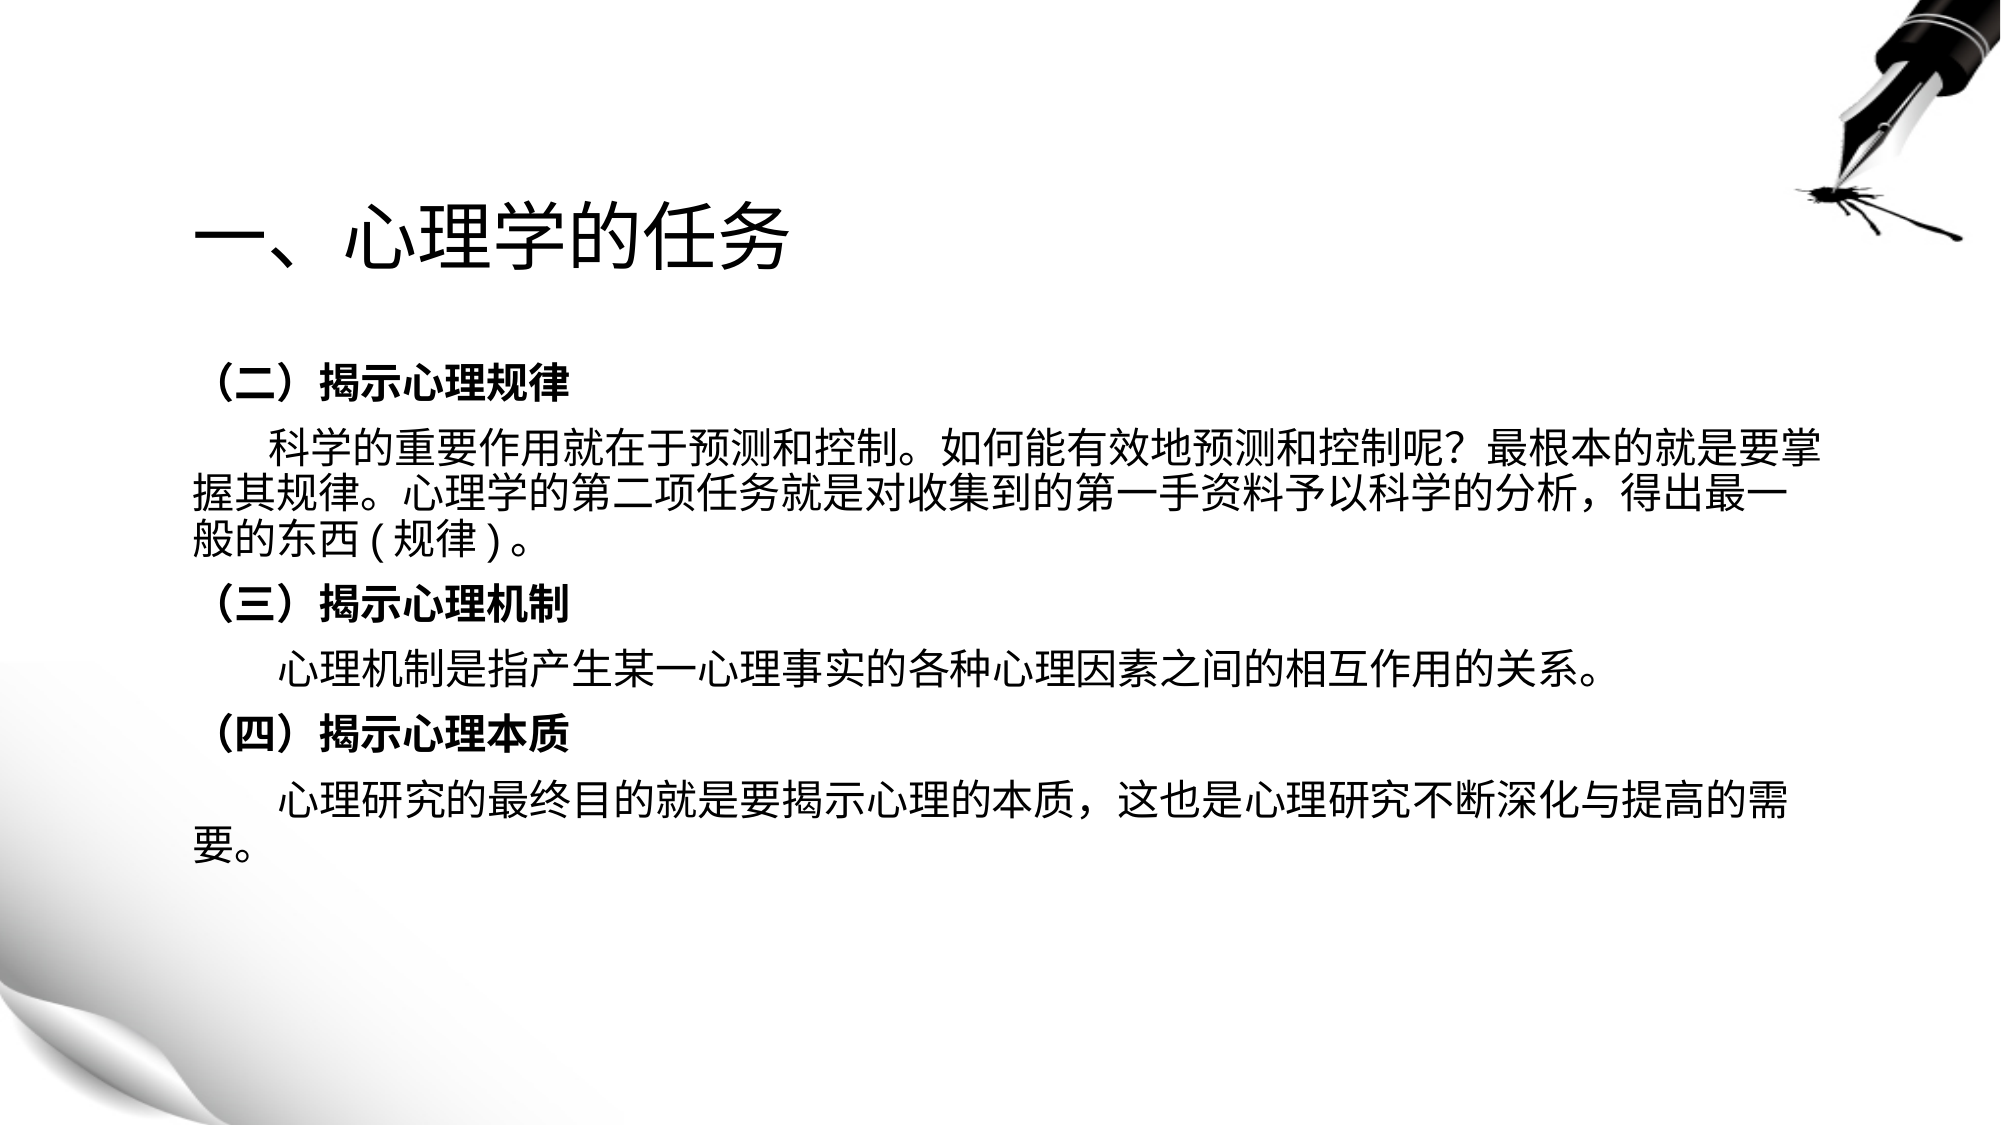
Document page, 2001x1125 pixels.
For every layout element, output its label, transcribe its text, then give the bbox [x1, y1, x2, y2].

list （二）揭示心理规律 科学的重要作用就在于预测和控制。如何能有效地预测和控制呢？最根本的就是要掌握其规律。心理学的第二项任务就是对收集到的第一手资料予以科学的分析，得出最一般的东西(规律)。 （三）揭示心理机制 心理机制是指产生某一心理事实的各种心理因素之间的相互作用的关系。 （四）揭示心理本质 心理研究的最终目的就是要揭示心理的本质，这也是心理研究不断深化与提高的需要。 [177, 354, 1844, 878]
picture [0, 0, 2001, 1125]
title 一、心理学的任务 [177, 164, 1844, 316]
